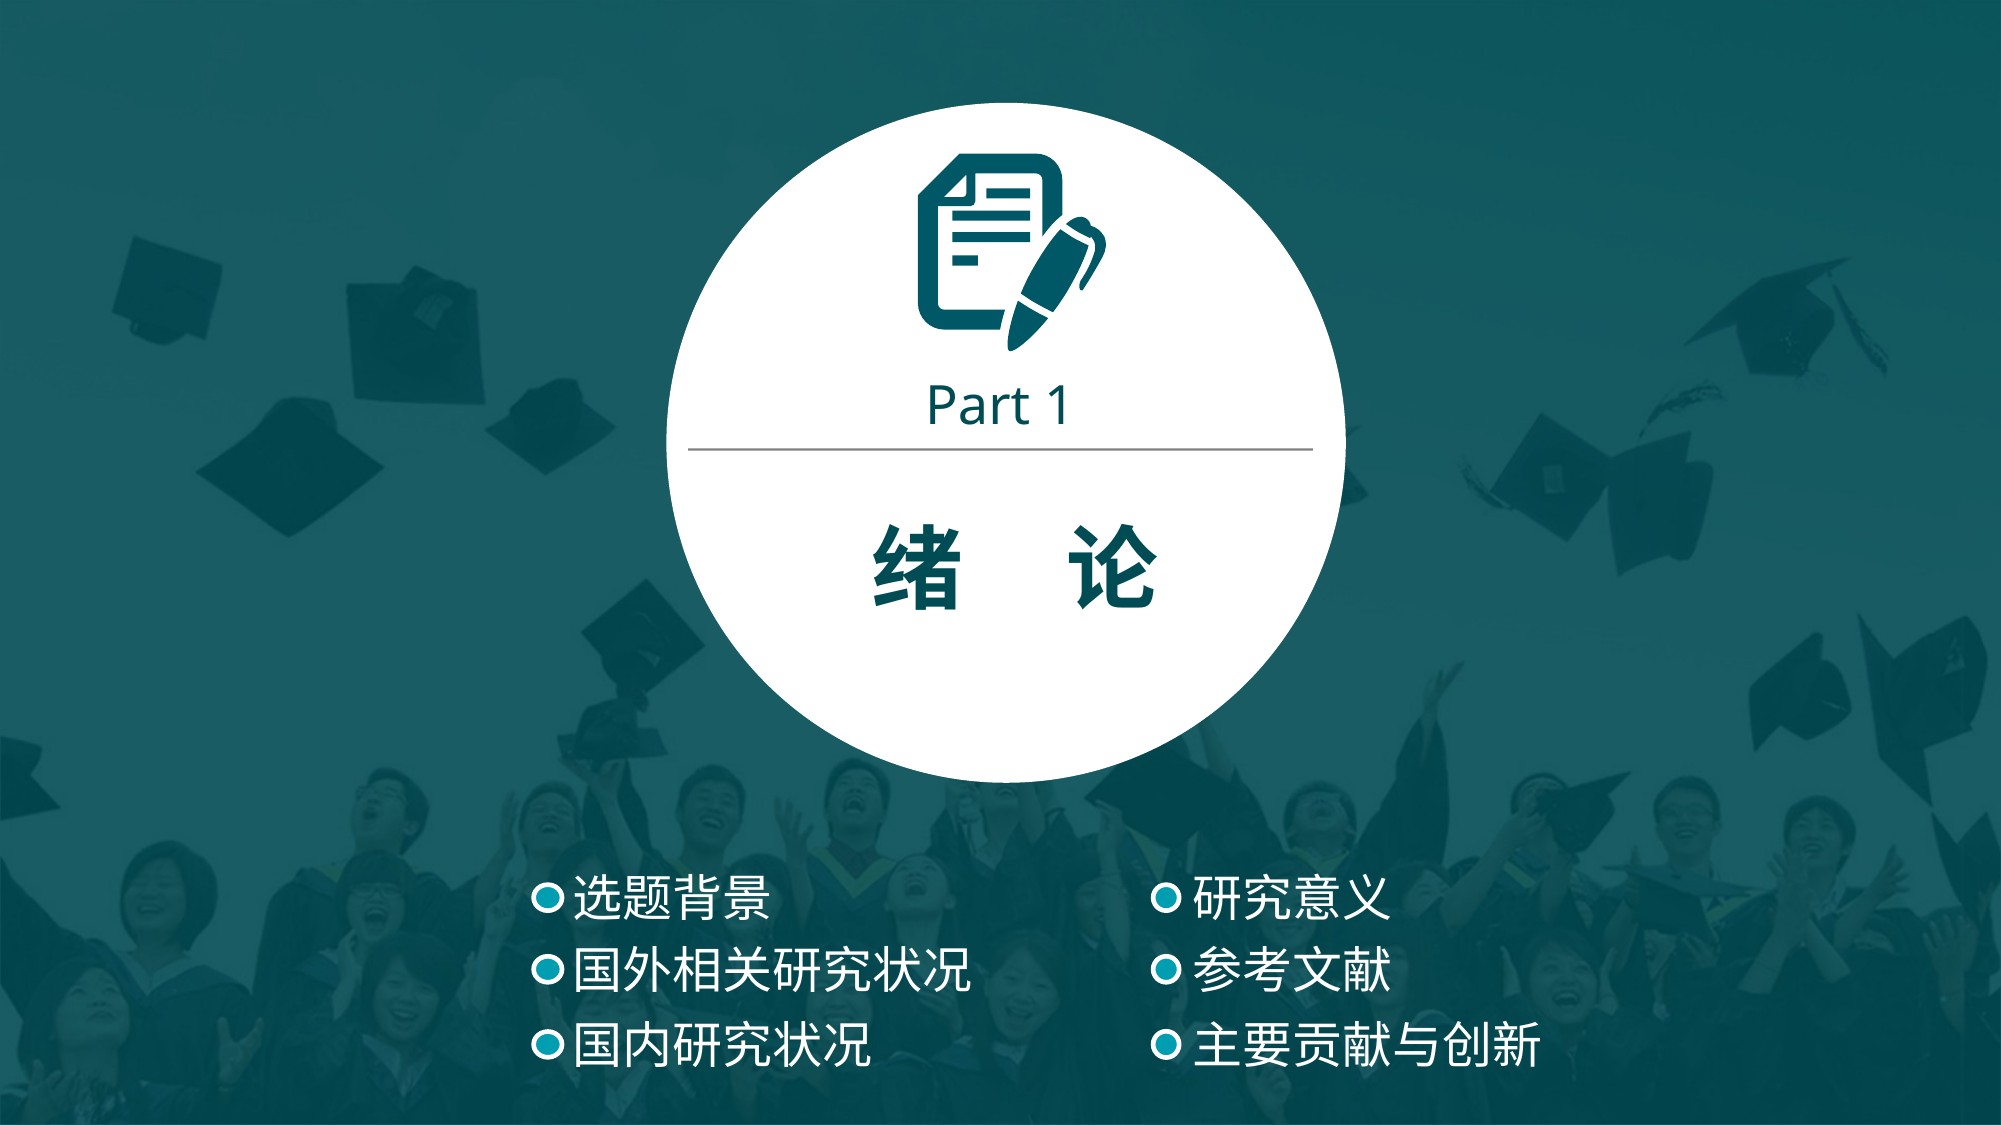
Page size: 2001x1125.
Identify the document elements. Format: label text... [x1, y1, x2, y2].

text_box [1065, 216, 1106, 291]
text_box [1153, 884, 1177, 911]
text_box [1153, 956, 1177, 983]
text_box 国外相关研究状况 [558, 931, 1027, 1006]
text_box [1007, 300, 1049, 352]
text_box 绪 论 [754, 503, 1275, 628]
text_box [666, 102, 1346, 783]
text_box [1153, 1031, 1180, 1058]
text_box [533, 956, 558, 983]
text_box [533, 1031, 558, 1058]
text_box 选题背景 [558, 859, 1027, 931]
text_box [917, 153, 1063, 330]
text_box Part 1 [925, 369, 1076, 436]
text_box [1020, 229, 1089, 313]
text_box 主要贡献与创新 [1177, 1006, 1615, 1082]
text_box 国内研究状况 [558, 1006, 1027, 1082]
picture [0, 0, 2001, 1125]
text_box 参考文献 [1177, 931, 1615, 1006]
text_box 研究意义 [1177, 859, 1615, 931]
text_box [533, 884, 558, 911]
